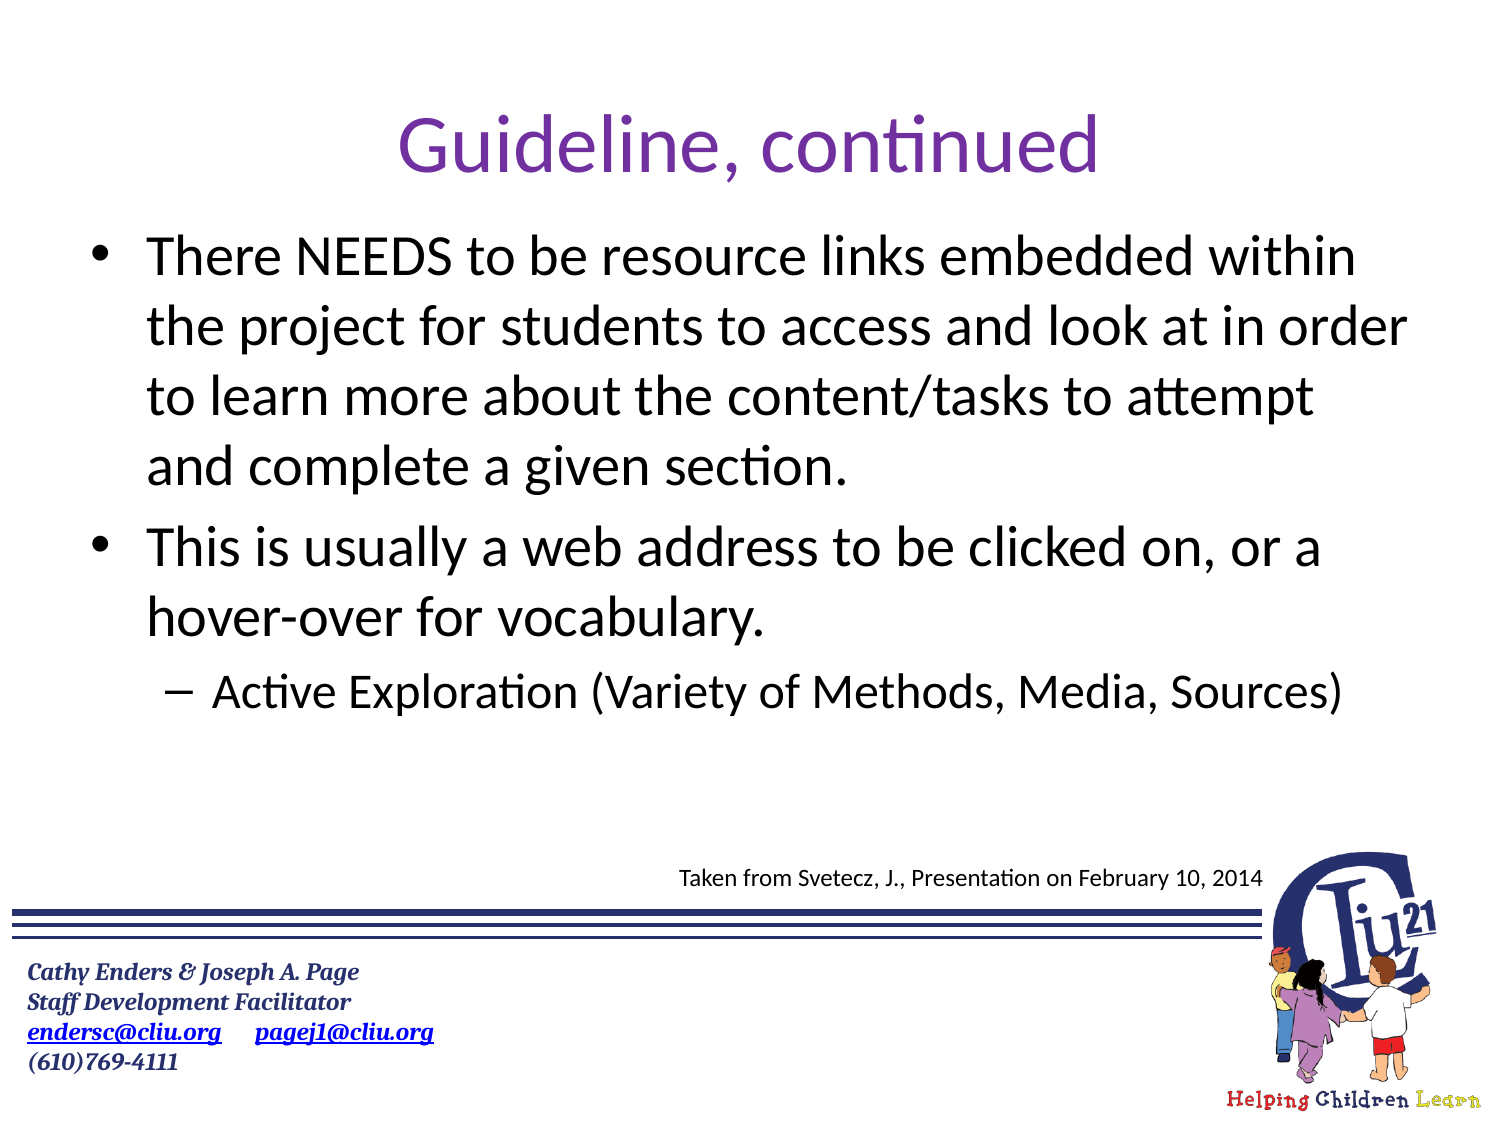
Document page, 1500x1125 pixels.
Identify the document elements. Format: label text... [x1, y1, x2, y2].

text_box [12, 837, 1500, 1121]
title Guideline, continued [75, 45, 1425, 209]
list There NEEDS to be resource links embedded within the project for students to access and look at in order to learn more about the content/tasks to attempt and complete a given section. This is usually a web address to be clicked on, or a hover-over for vocabulary. Active Exploration (Variety of Methods, Media, Sources) [75, 209, 1425, 835]
